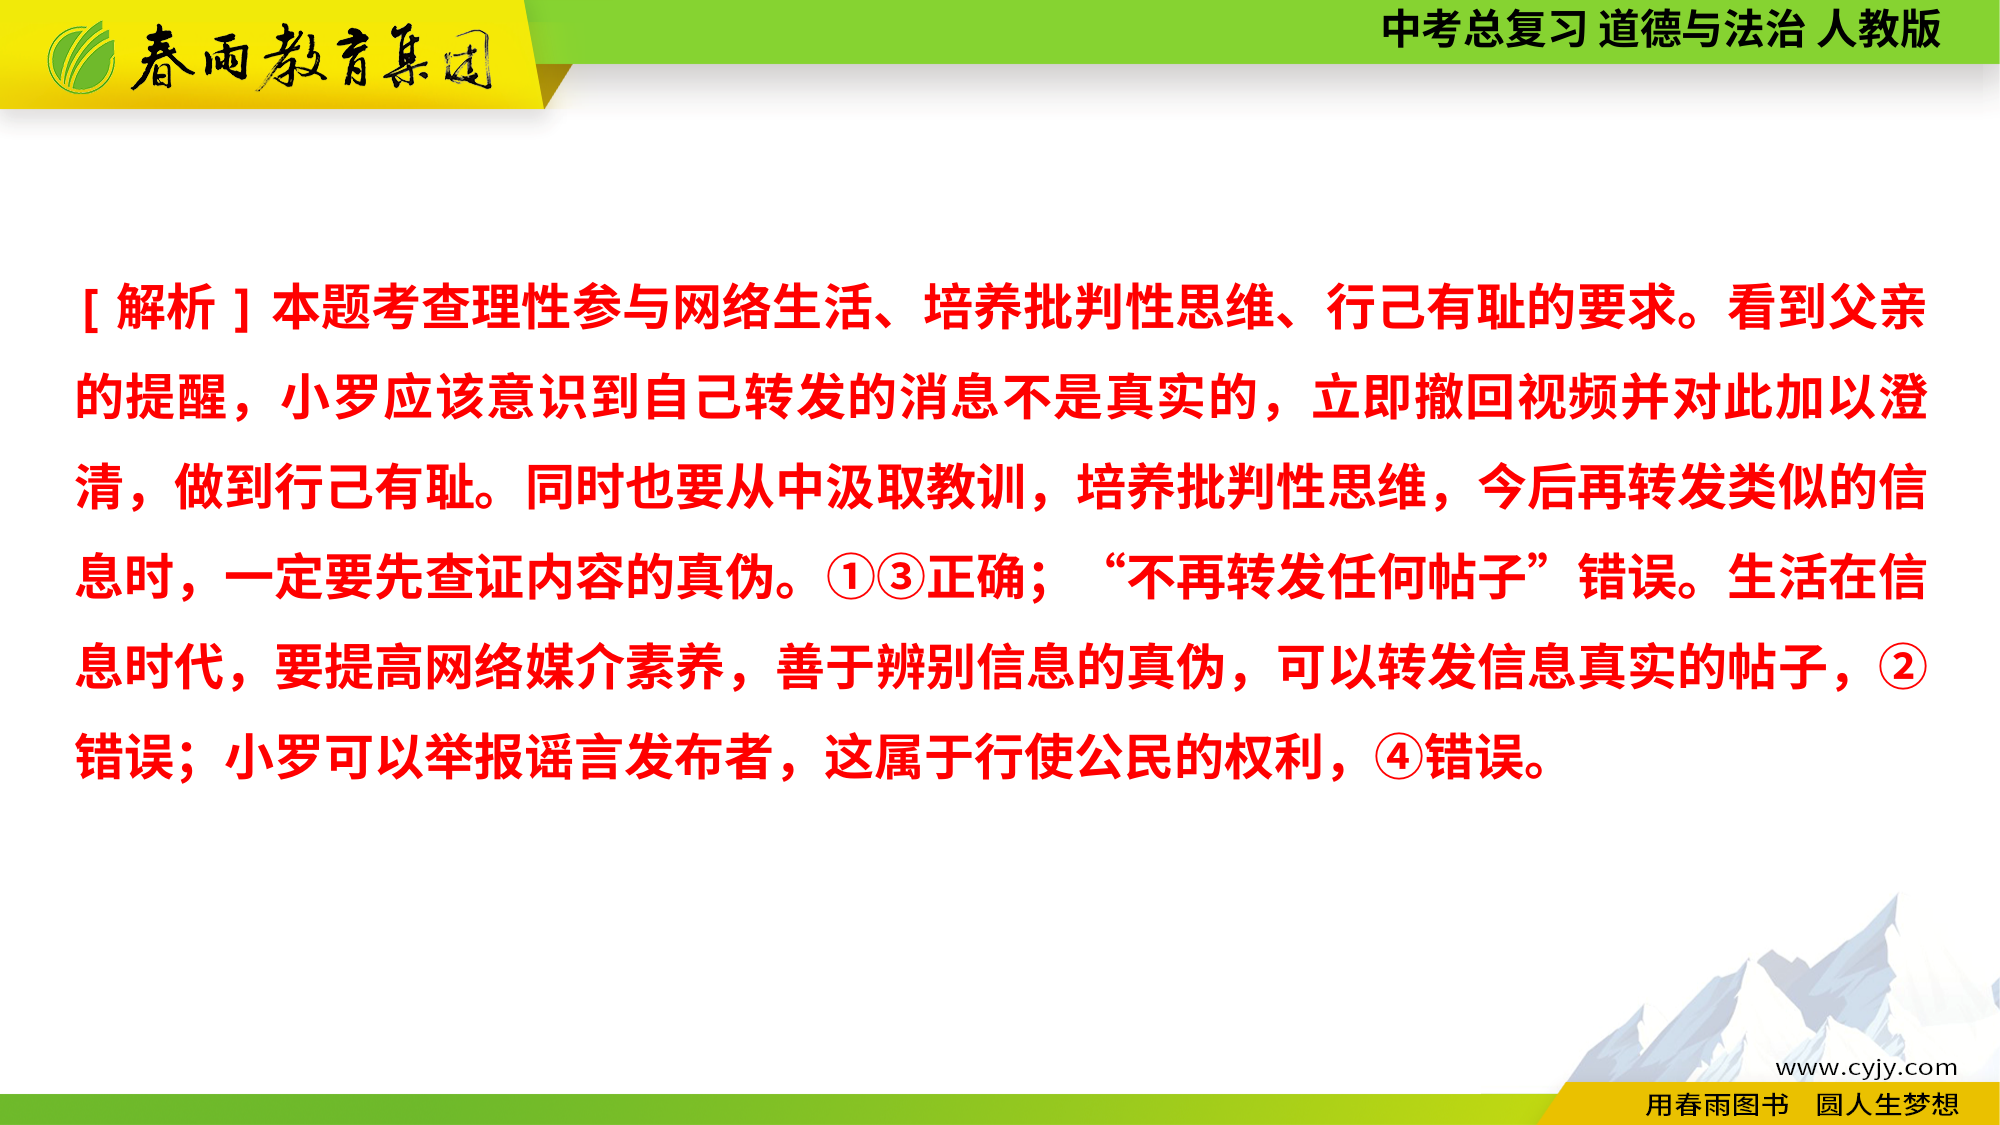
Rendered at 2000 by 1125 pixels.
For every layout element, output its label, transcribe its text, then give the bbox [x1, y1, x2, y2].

picture [0, 0, 2000, 1125]
list [解析]本题考查理性参与网络生活、培养批判性思维、行己有耻的要求。看到父亲的提醒，小罗应该意识到自己转发的消息不是真实的，立即撤回视频并对此加以澄清，做到行己有耻。同时也要从中汲取教训，培养批判性思维，今后再转发类似的信息时，一定要先查证内容的真伪。①③正确；“不再转发任何帖子”错误。生活在信息时代，要提高网络媒介素养，善于辨别信息的真伪，可以转发信息真实的帖子，②错误；小罗可以举报谣言发布者，这属于行使公民的权利，④错误。 [59, 237, 1944, 787]
